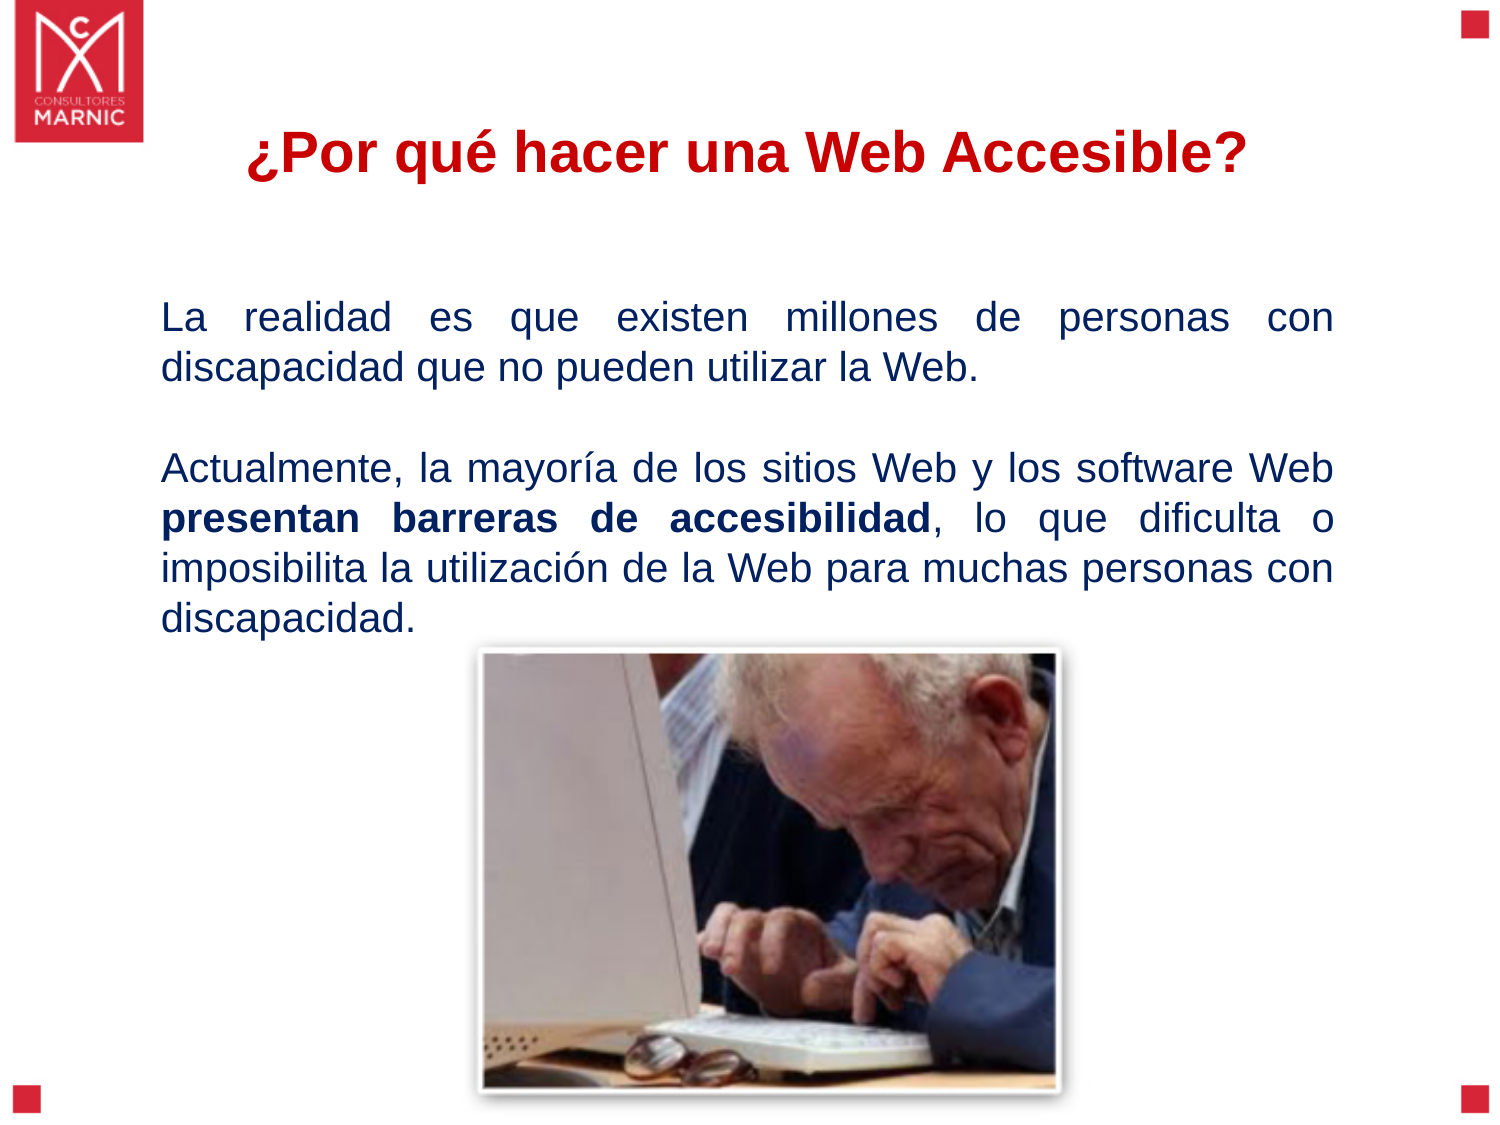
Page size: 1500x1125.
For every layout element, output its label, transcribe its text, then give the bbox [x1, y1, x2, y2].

text_box La realidad es que existen millones de personas con discapacidad que no pueden utilizar la Web. Actualmente, la mayoría de los sitios Web y los software Web presentan barreras de accesibilidad, lo que dificulta o imposibilita la utilización de la Web para muchas personas con discapacidad. [146, 282, 1350, 648]
picture [0, 0, 1500, 1125]
text_box ¿Por qué hacer una Web Accesible? [185, 107, 1311, 192]
